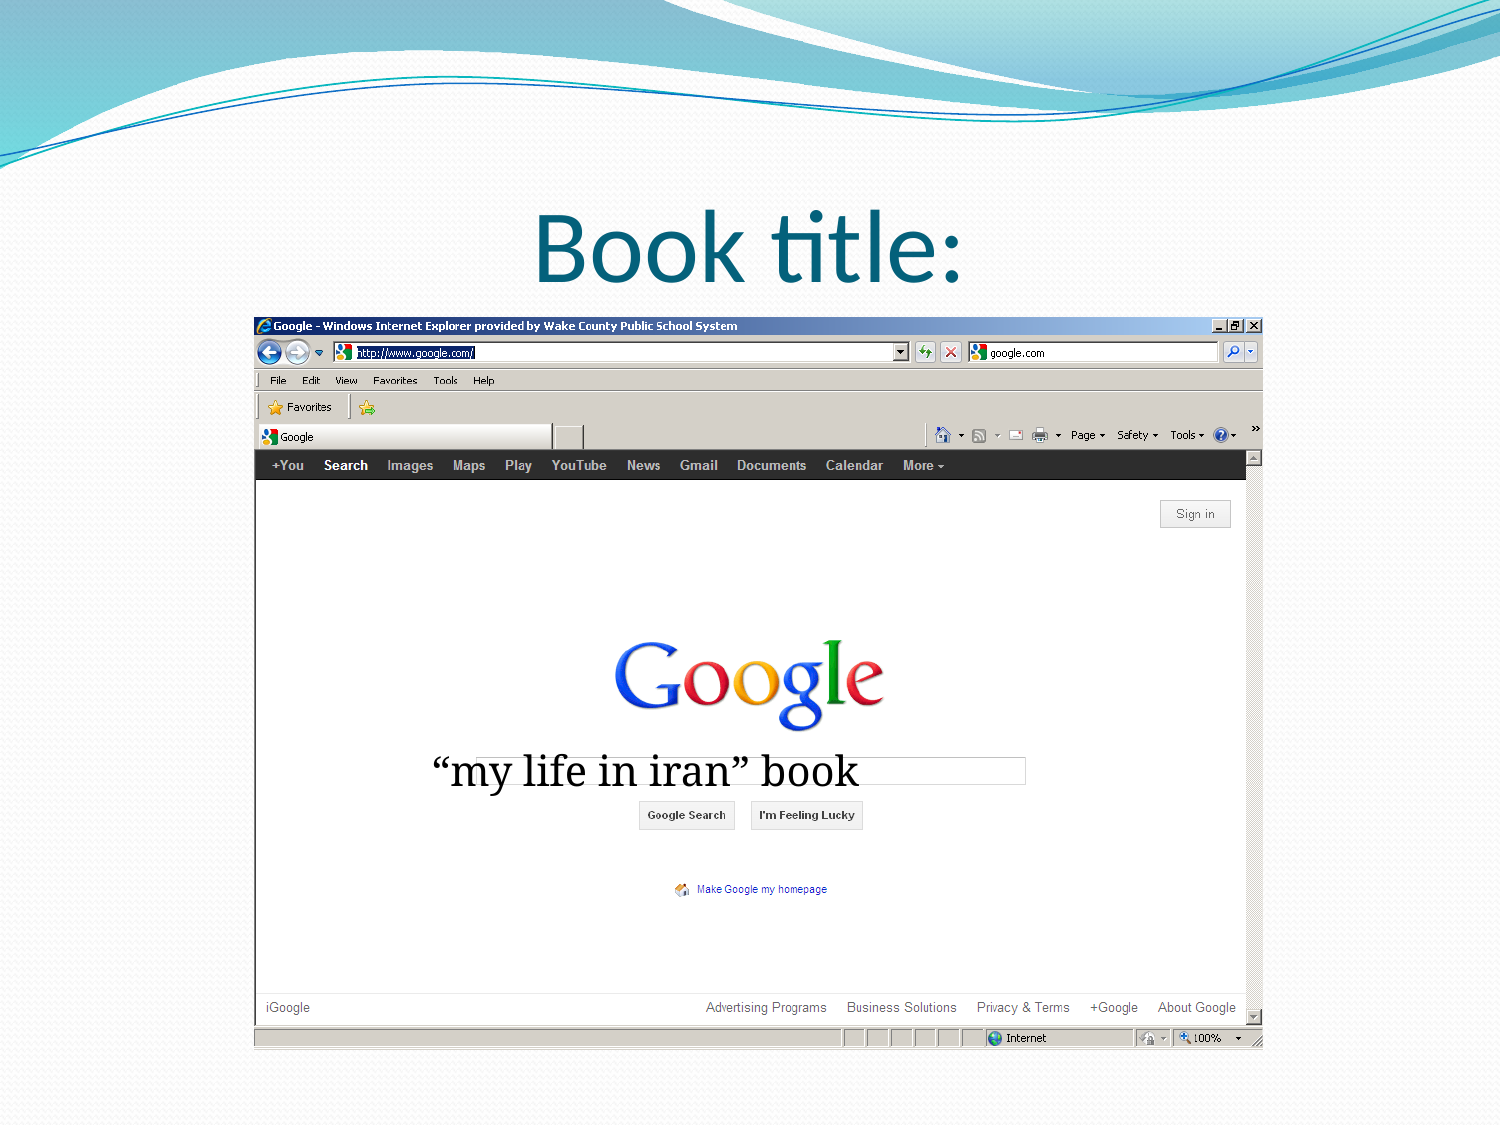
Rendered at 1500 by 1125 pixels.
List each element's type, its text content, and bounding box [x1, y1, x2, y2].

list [254, 317, 1263, 1051]
title Book title: [75, 115, 1425, 303]
